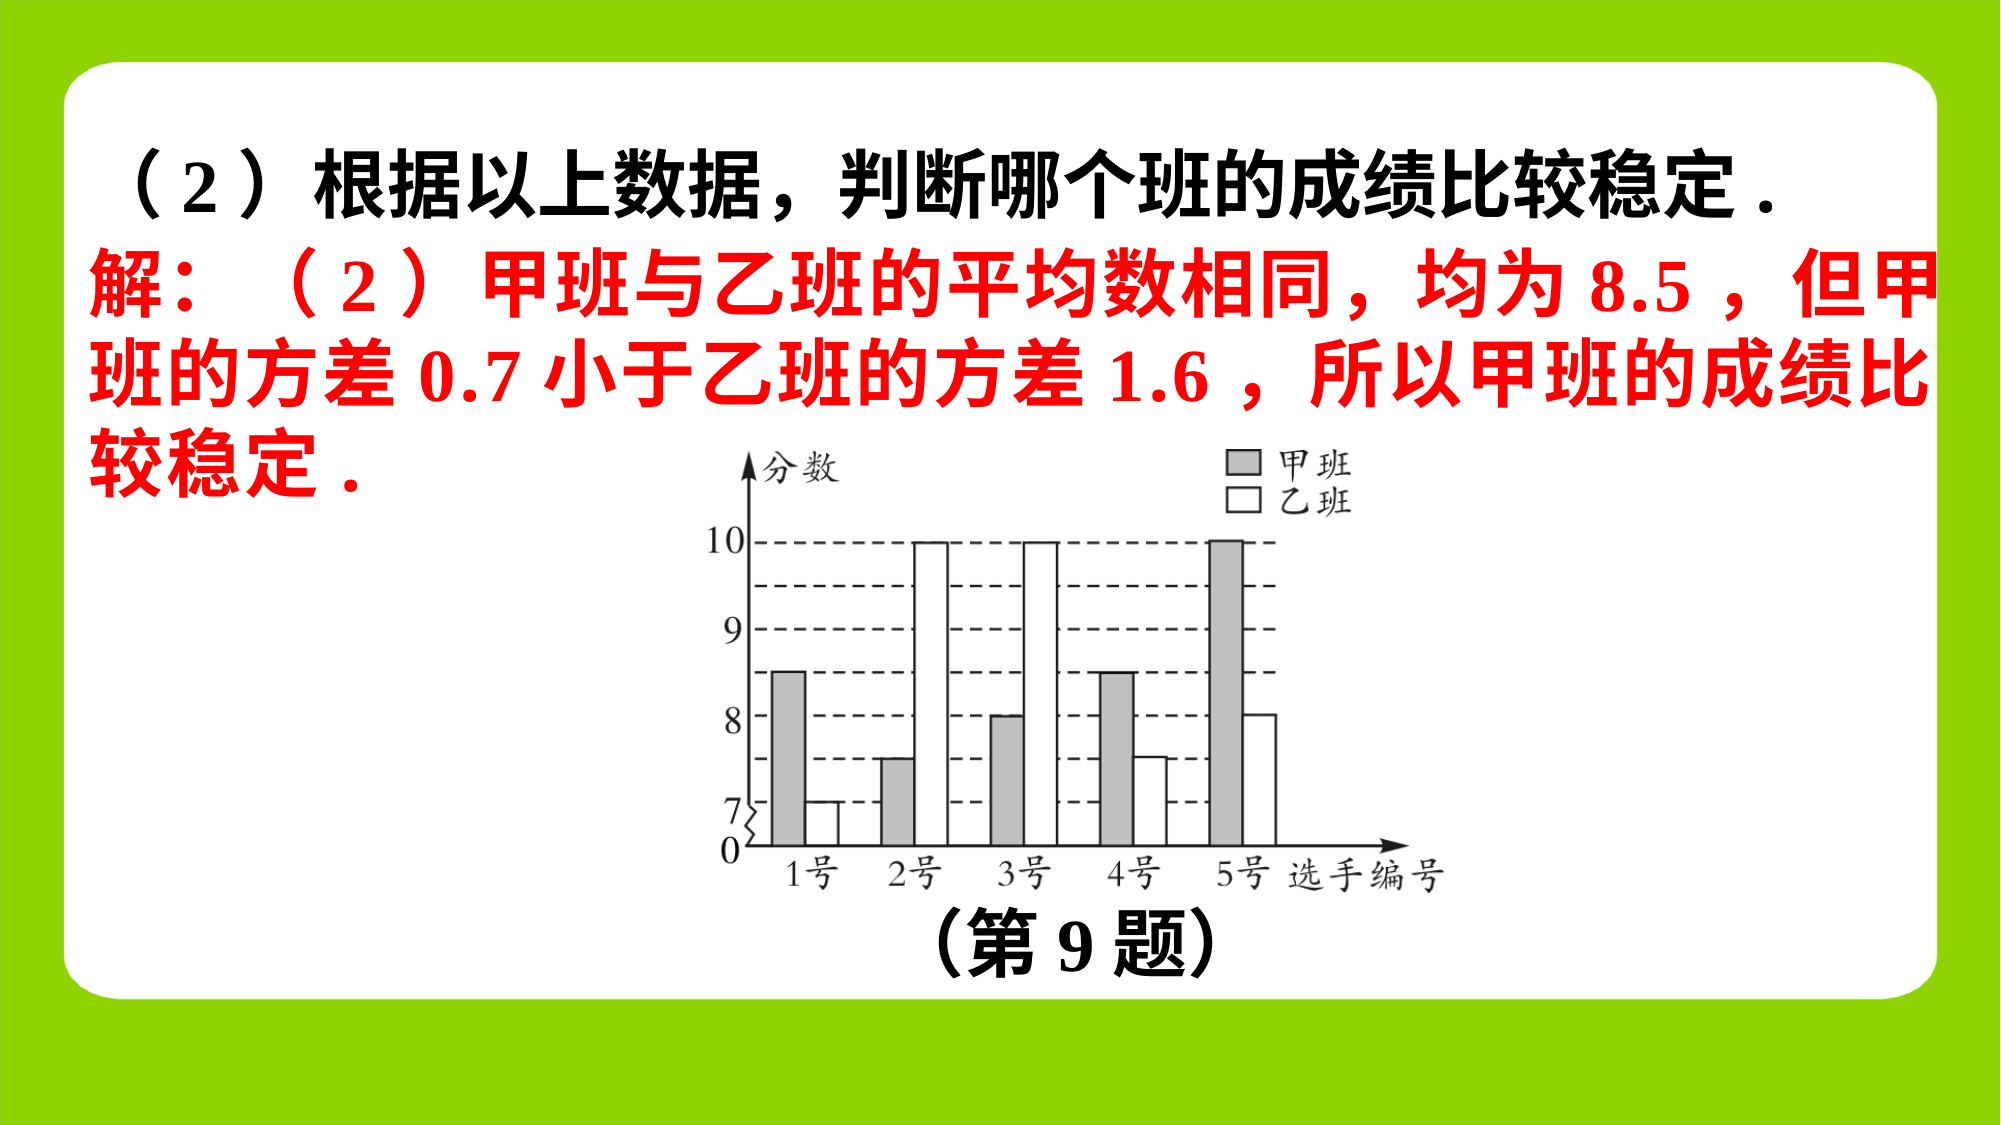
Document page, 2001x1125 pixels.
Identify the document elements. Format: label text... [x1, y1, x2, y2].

text_box 解：（2）甲班与乙班的平均数相同，均为8.5，但甲 班的方差0.7小于乙班的方差1.6，所以甲班的成绩比 较稳定. [88, 236, 1974, 510]
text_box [704, 449, 1444, 973]
picture [0, 0, 2001, 1125]
text_box （2）根据以上数据，判断哪个班的成绩比较稳定. [88, 137, 1761, 229]
